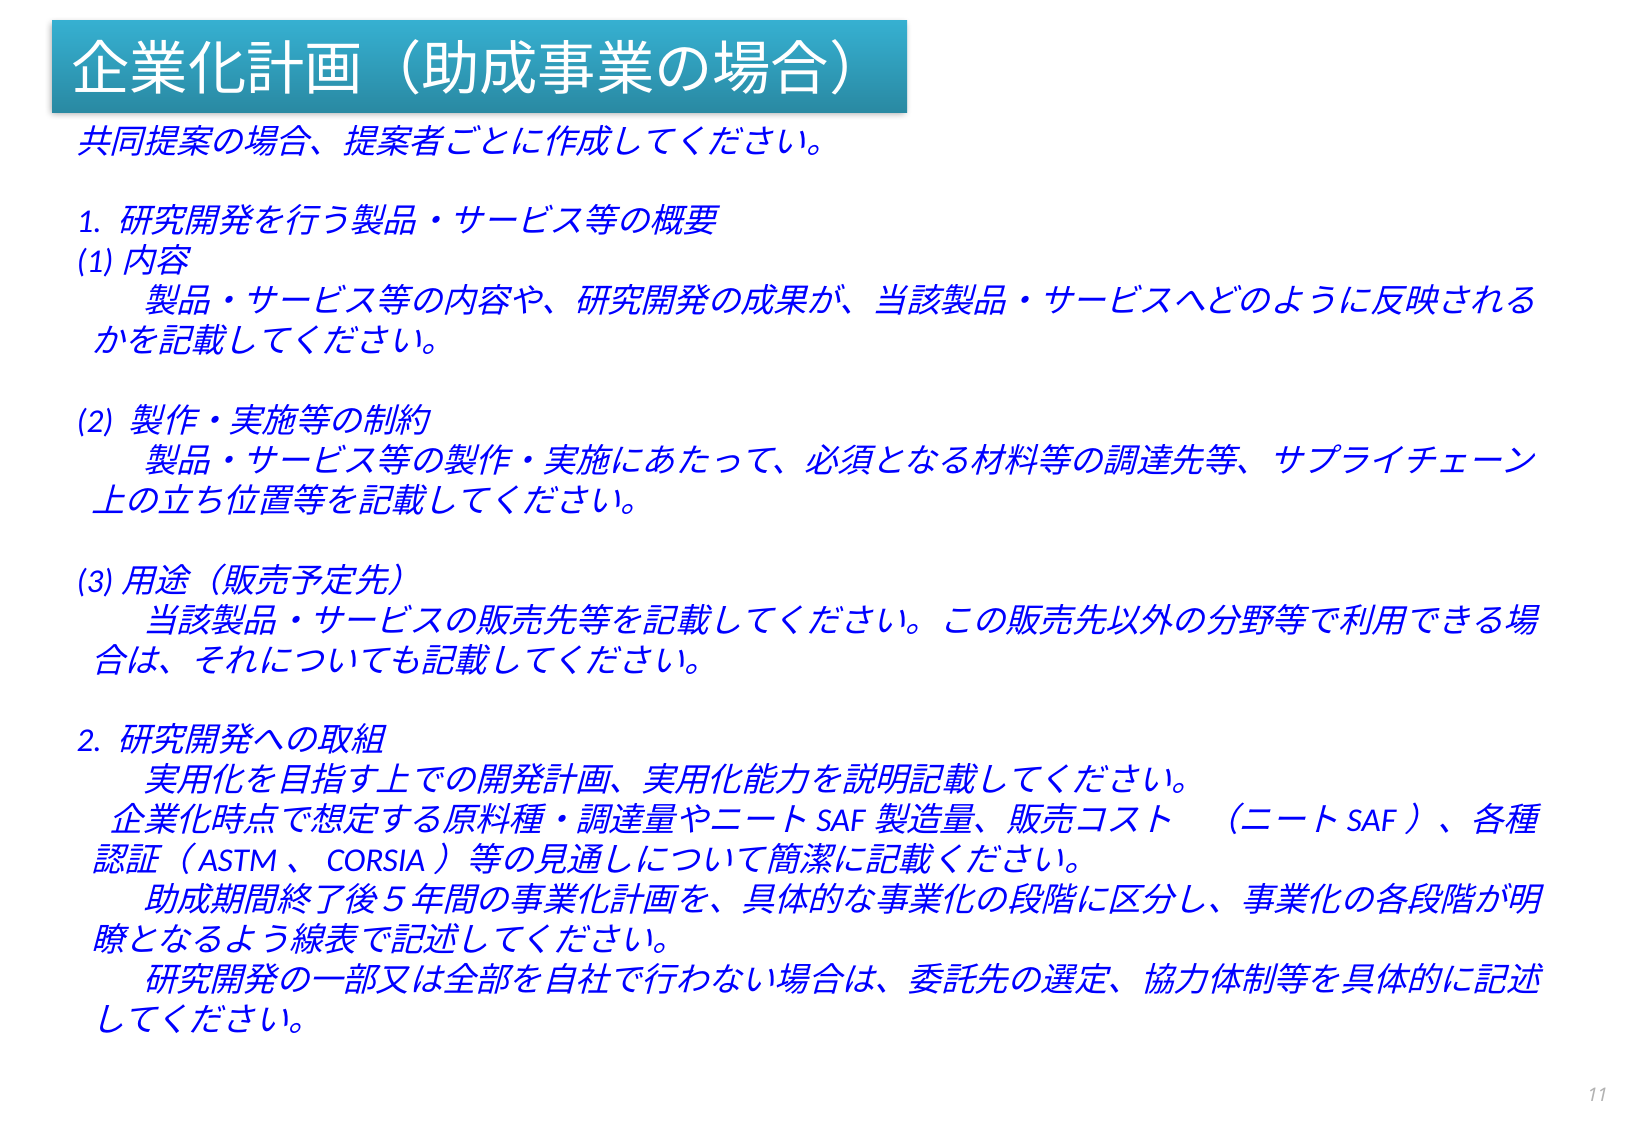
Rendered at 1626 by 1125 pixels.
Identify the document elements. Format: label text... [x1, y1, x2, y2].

slide_number 10 [1474, 1065, 1623, 1125]
title 企業化計画（助成事業の場合） [52, 20, 908, 113]
text_box 共同提案の場合、提案者ごとに作成してください。 1. 研究開発を行う製品・サービス等の概要 (1)内容 製品・サービス等の内容や、研究開発の成果が、当該製品・サービスへどのように反映されるかを記載してください。 (2) 製作・実施等の制約 製品・サービス等の製作・実施にあたって、必須となる材料等の調達先等、サプライチェーン上の立ち位置等を記載してください。 (3)用途（販売予定先） 当該製品・サービスの販売先等を記載してください。この販売先以外の分野等で利用できる場合は、それについても記載してください。 2. 研究開発への取組 実用化を目指す上での開発計画、実用化能力を説明記載してください。 企業化時点で想定する原料種・調達量やニートSAF製造量、販売コスト （ニートSAF）、各種認証（ASTM、CORSIA）等の見通しについて簡潔に記載ください。 助成期間終了後５年間の事業化計画を、具体的な事業化の段階に区分し、事業化の各段階が明瞭となるよう線表で記述してください。 研究開発の一部又は全部を自社で行わない場合は、委託先の選定、協力体制等を具体的に記述してください。 [61, 112, 1564, 1046]
